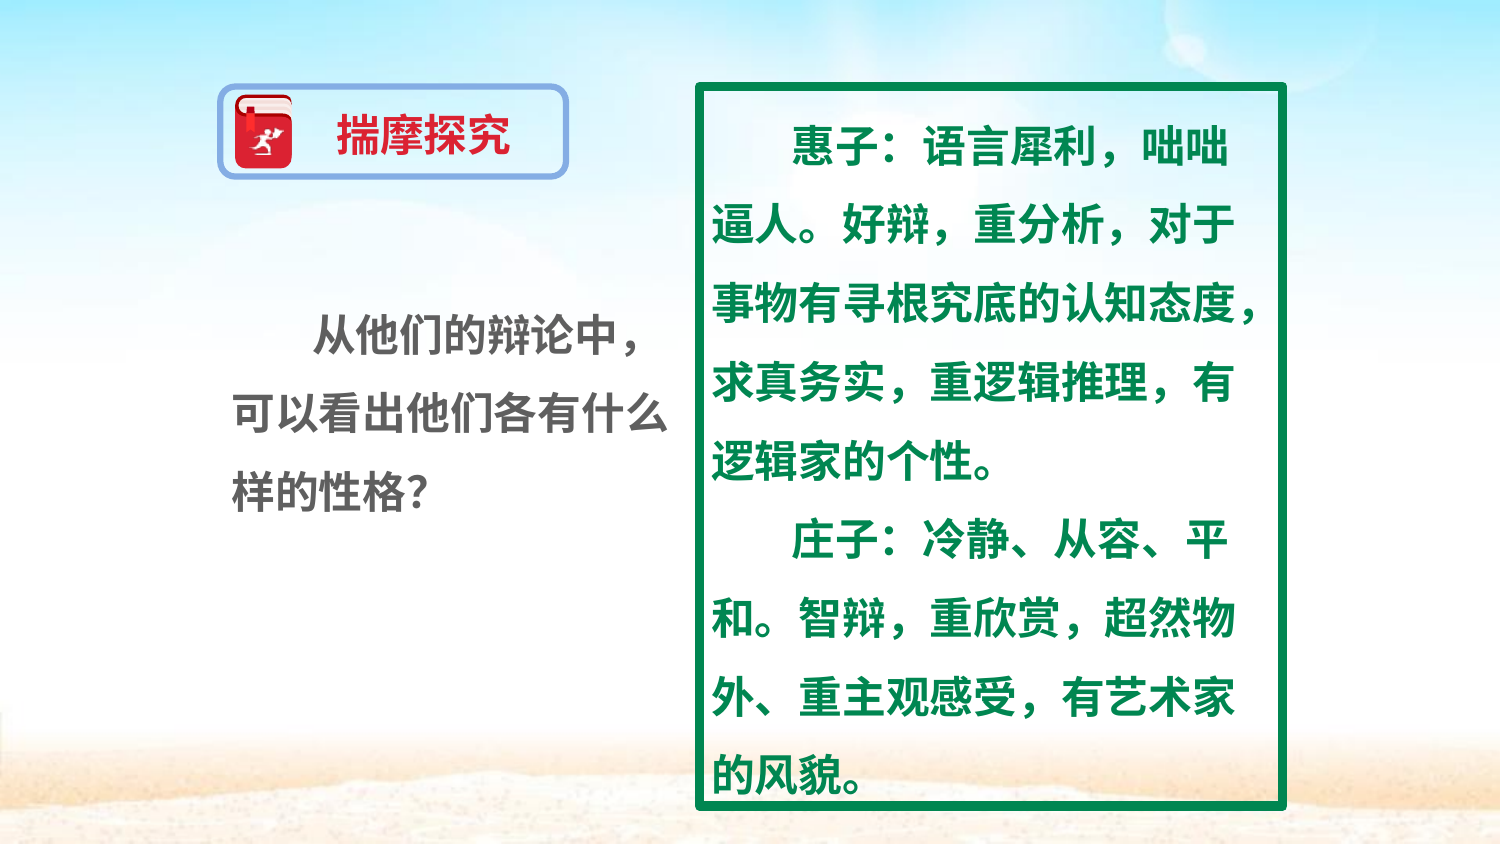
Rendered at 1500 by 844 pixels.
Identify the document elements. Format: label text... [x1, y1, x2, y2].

picture [0, 0, 1500, 844]
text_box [220, 86, 566, 177]
text_box 惠子：语言犀利，咄咄逼人。好辩，重分析，对于事物有寻根究底的认知态度，求真务实，重逻辑推理，有逻辑家的个性。 庄子：冷静、从容、平和。智辩，重欣赏，超然物外、重主观感受，有艺术家的风貌。 [699, 86, 1283, 807]
text_box 从他们的辩论中，可以看出他们各有什么样的性格？ [220, 275, 699, 523]
